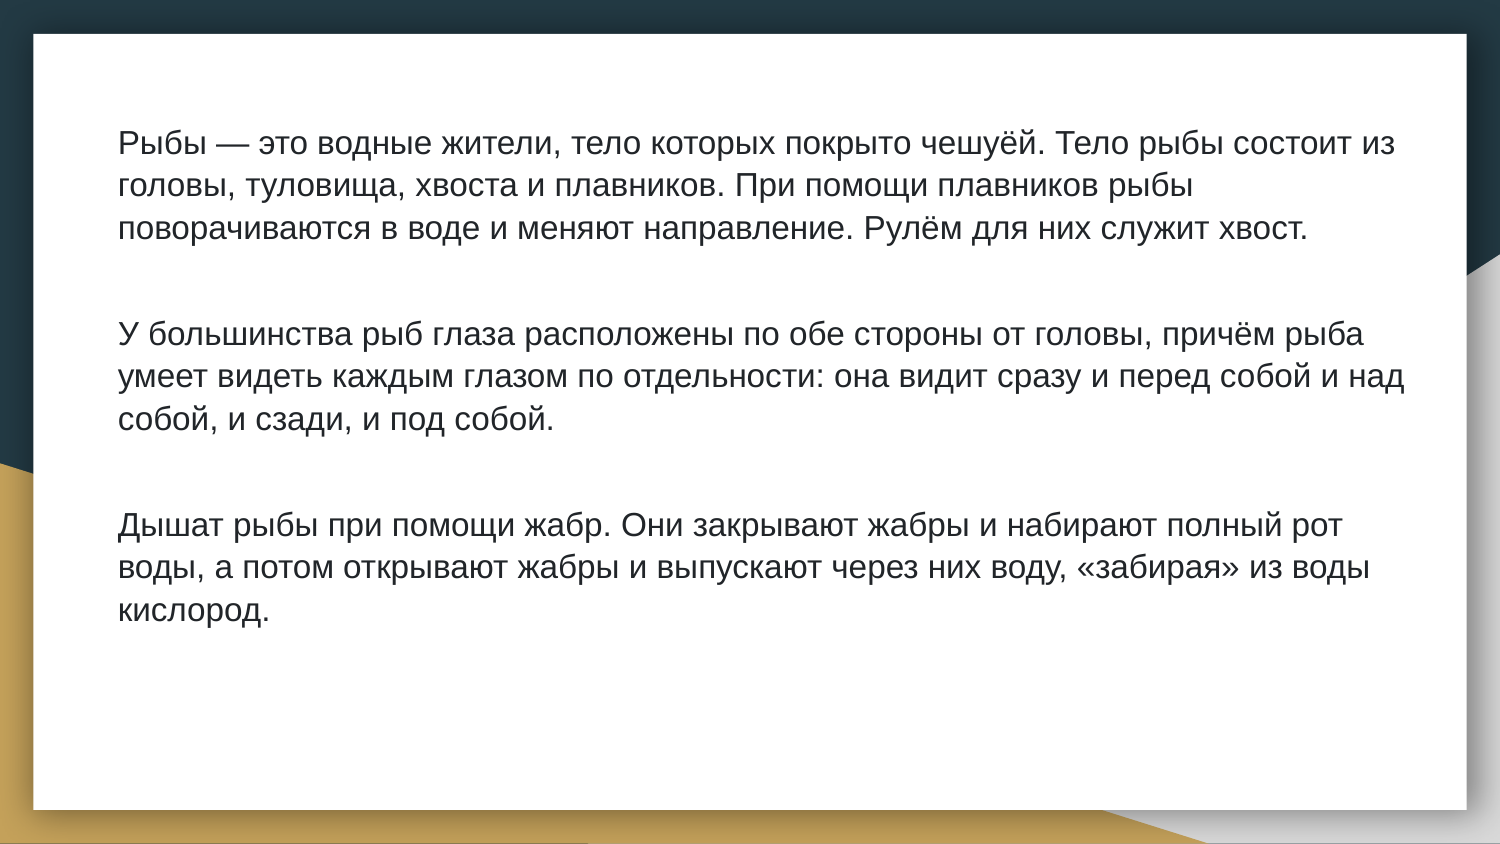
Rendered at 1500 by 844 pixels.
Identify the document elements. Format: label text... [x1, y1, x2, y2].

list Рыбы — это водные жители, тело которых покрыто чешуёй. Тело рыбы состоит из головы, туловища, хвоста и плавников. При помощи плавников рыбы поворачиваются в воде и меняют направление. Рулём для них служит хвост. У большинства рыб глаза расположены по обе стороны от головы, причём рыба умеет видеть каждым глазом по отдельности: она видит сразу и перед собой и над собой, и сзади, и под собой. Дышат рыбы при помощи жабр. Они закрывают жабры и набирают полный рот воды, а потом открывают жабры и выпускают через них воду, «забирая» из воды кислород. [102, 103, 1448, 753]
